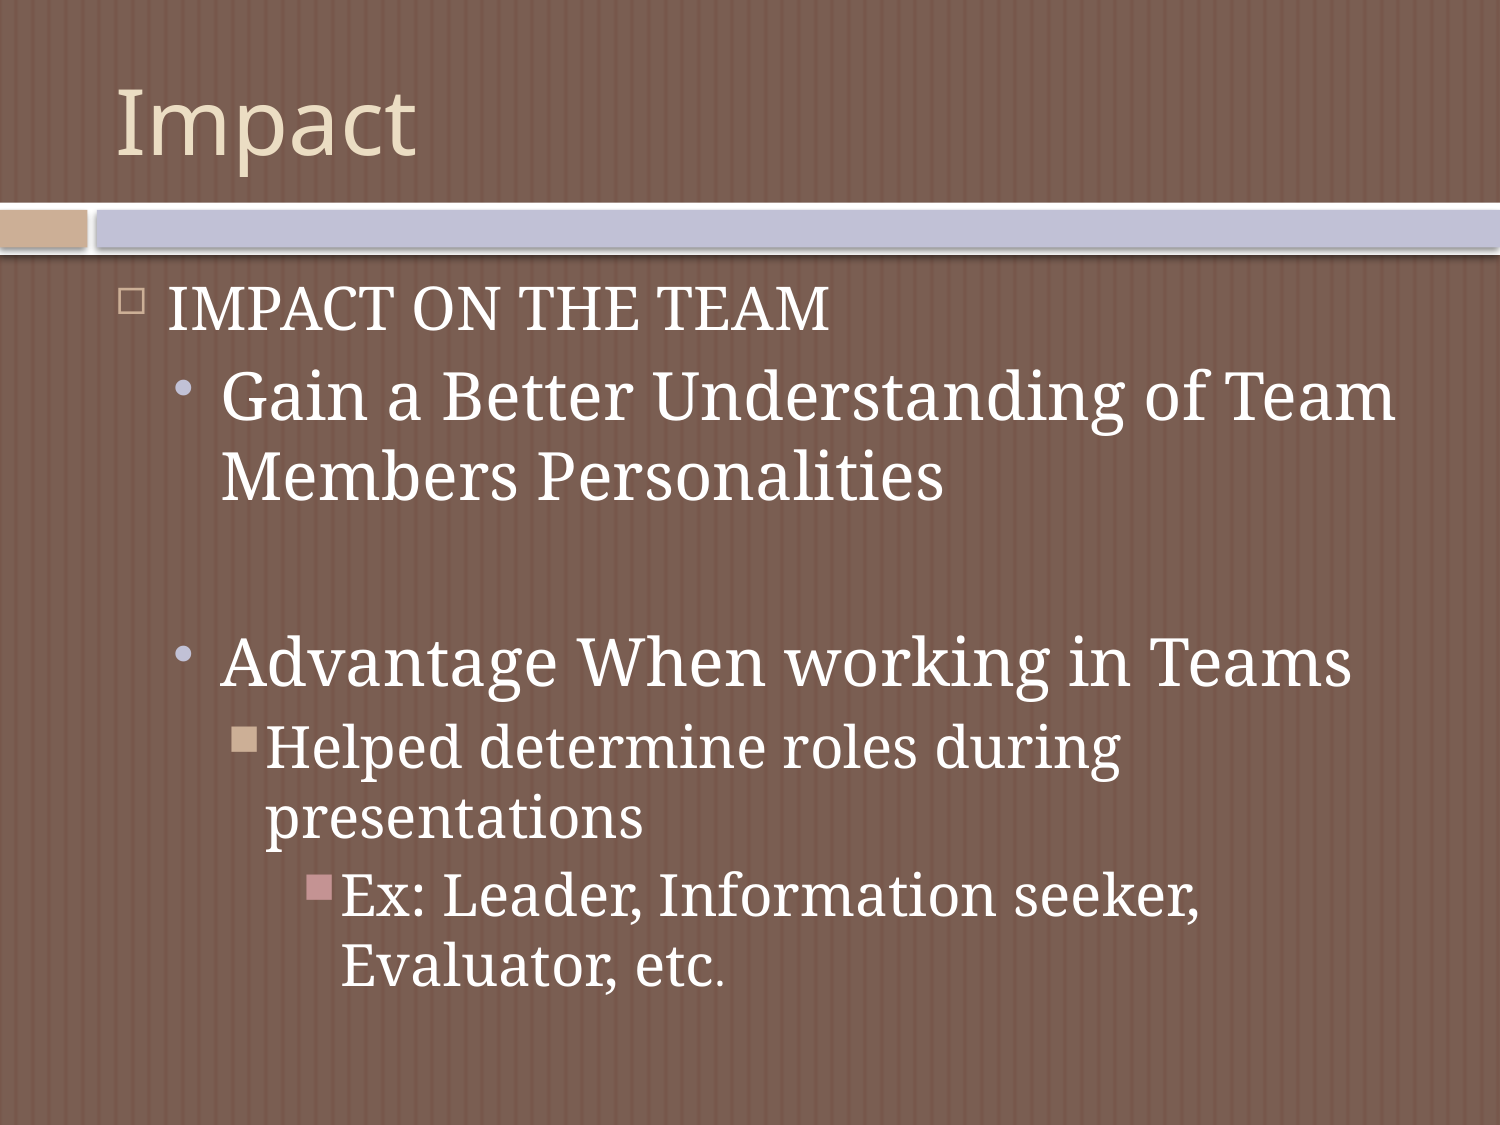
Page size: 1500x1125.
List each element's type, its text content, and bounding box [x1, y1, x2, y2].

title Impact [100, 37, 1439, 201]
list IMPACT ON THE TEAM Gain a Better Understanding of Team Members Personalities Advantage When working in Teams Helped determine roles during presentations Ex: Leader, Information seeker, Evaluator, etc. [100, 262, 1439, 1001]
